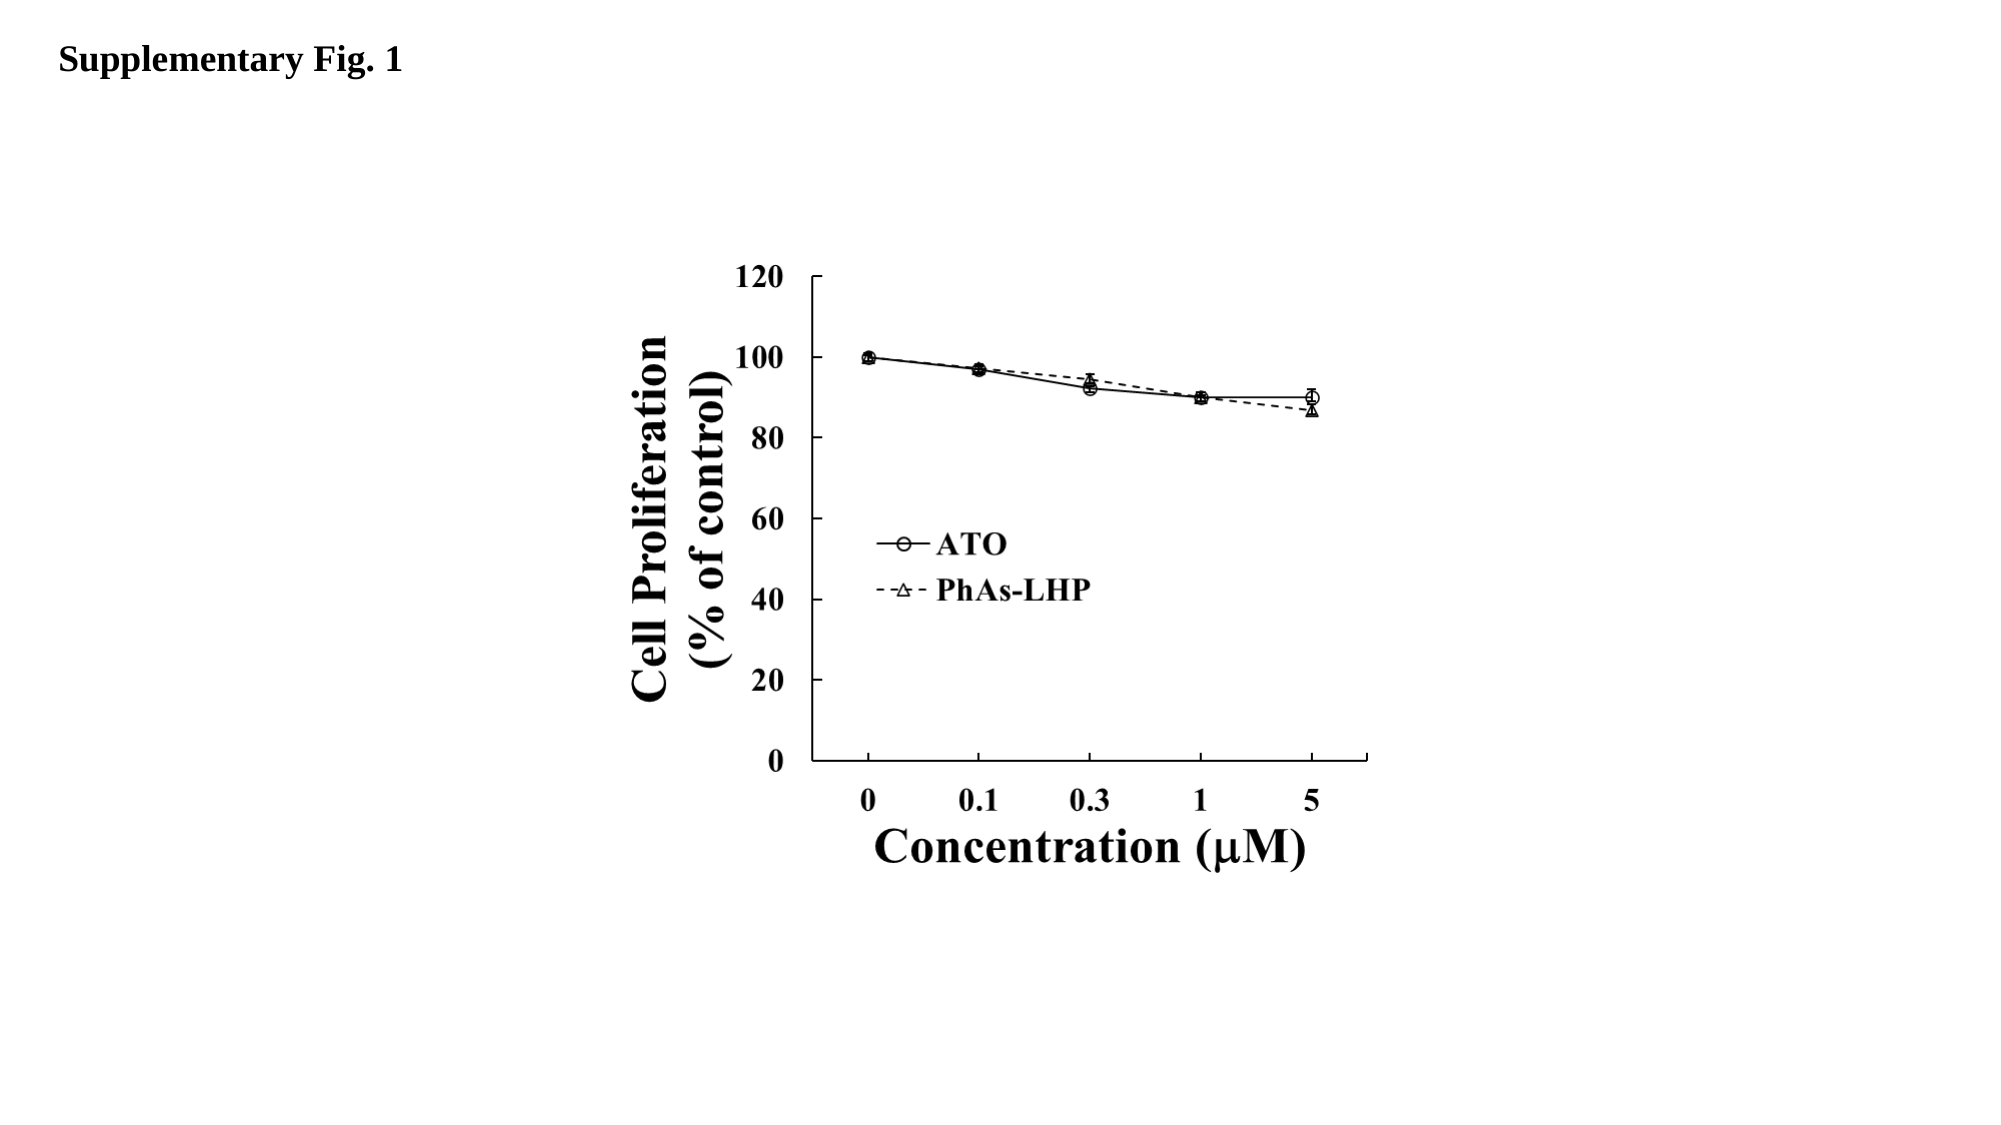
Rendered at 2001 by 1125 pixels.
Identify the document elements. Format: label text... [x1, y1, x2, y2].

text_box Supplementary Fig. 1 [43, 26, 419, 87]
picture [608, 248, 1392, 876]
